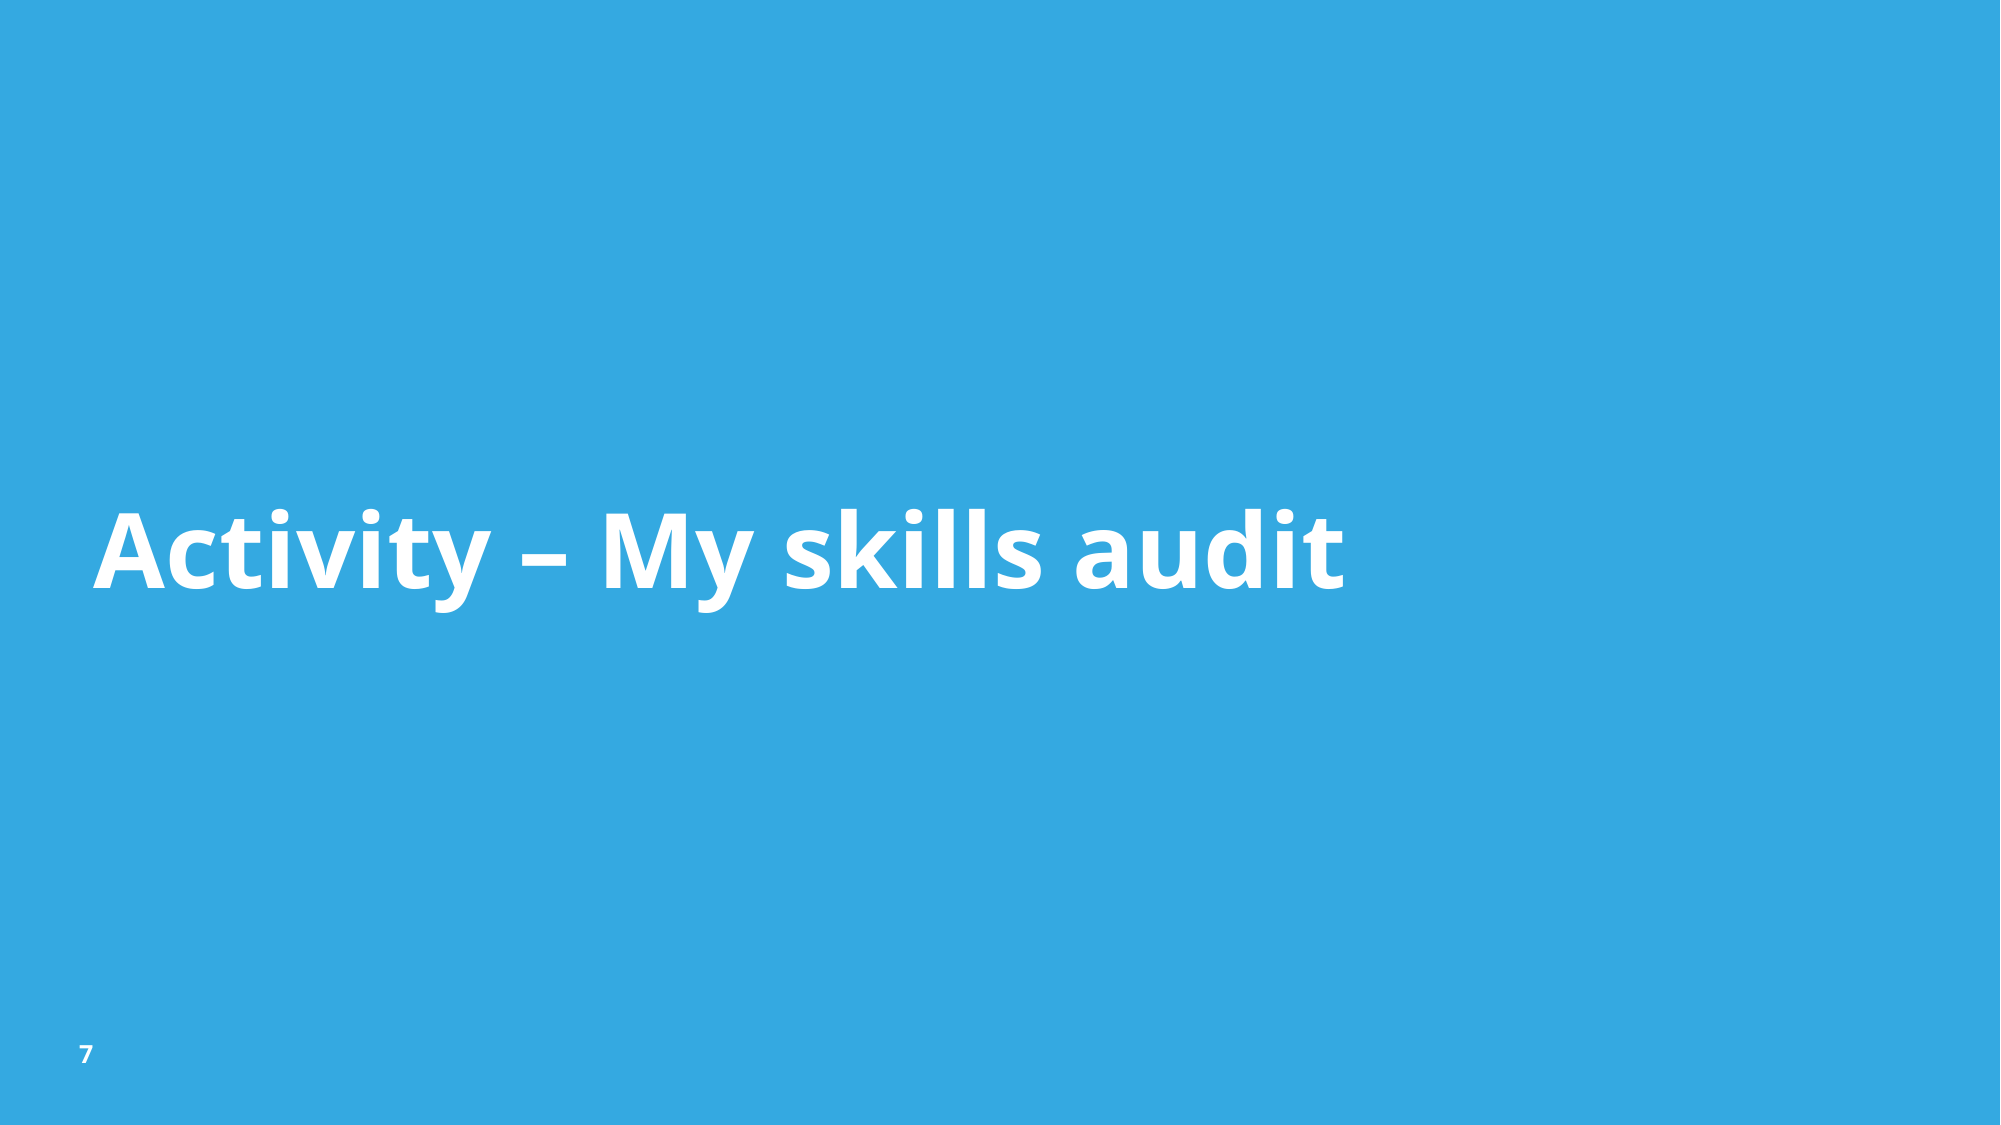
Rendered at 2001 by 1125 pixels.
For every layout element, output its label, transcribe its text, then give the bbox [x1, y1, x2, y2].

title Activity – My skills audit [78, 125, 1579, 984]
slide_number 7 [79, 1023, 190, 1073]
